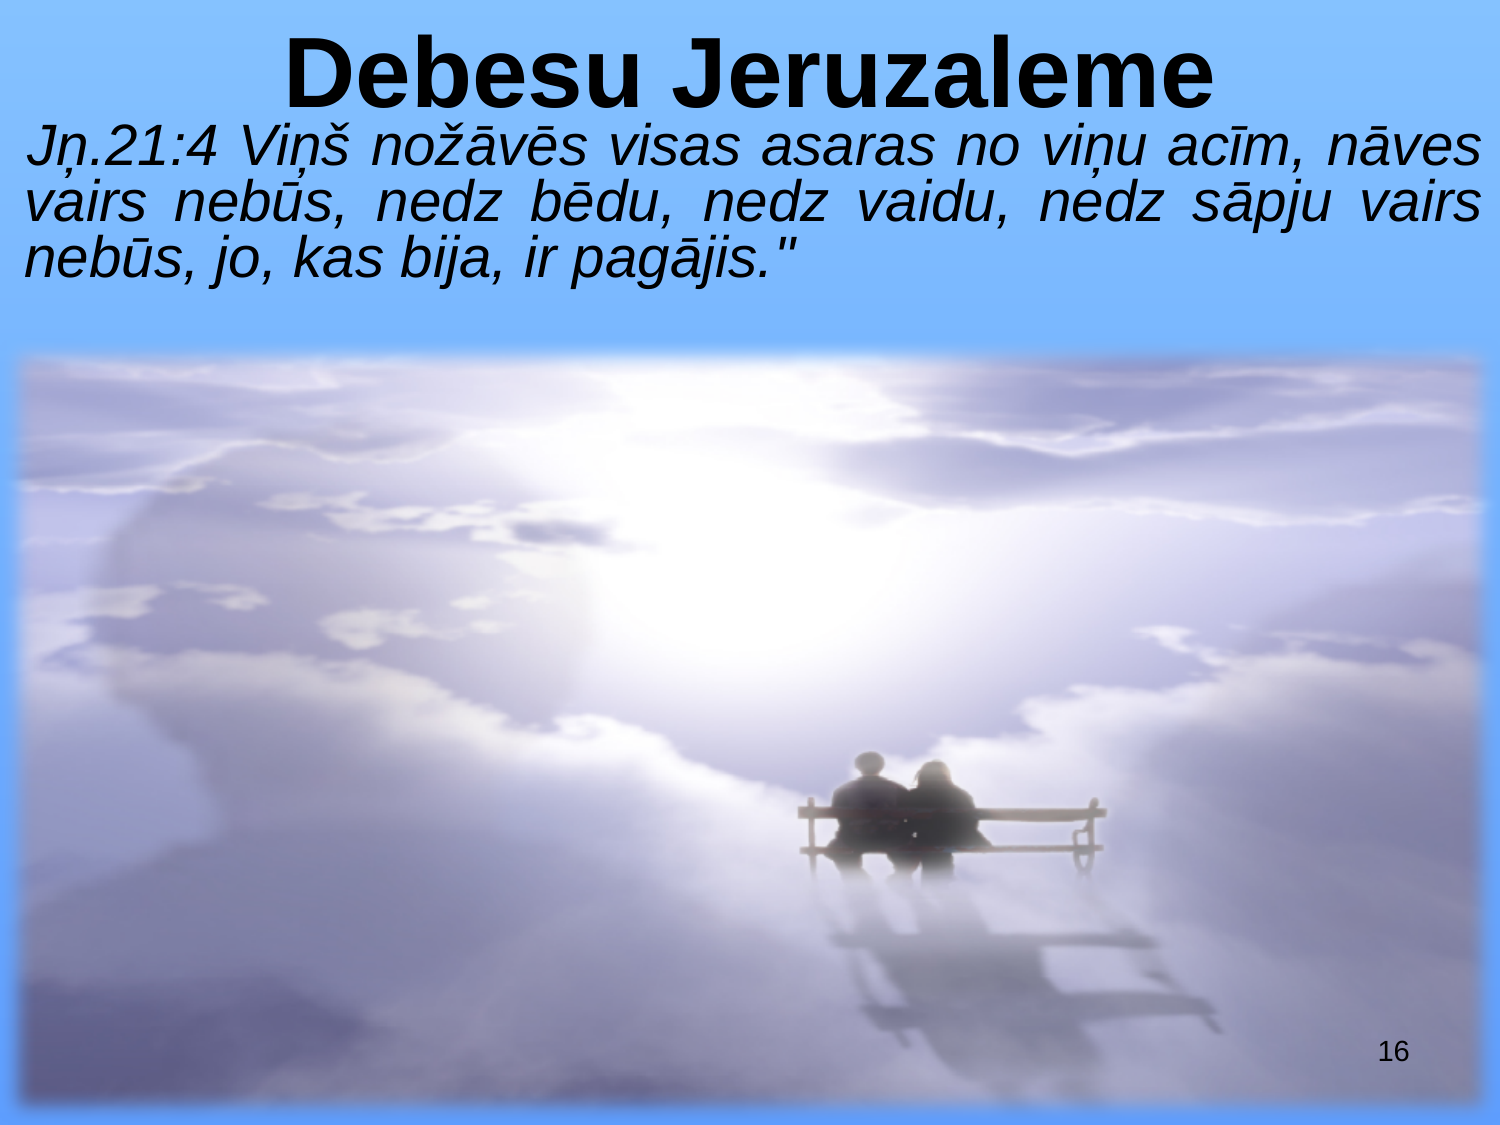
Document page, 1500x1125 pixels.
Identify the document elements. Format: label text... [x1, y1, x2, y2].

text_box Debesu Jeruzaleme [0, 0, 1500, 113]
picture [0, 337, 1500, 1125]
list Jņ.21:4 Viņš nožāvēs visas asaras no viņu acīm, nāves vairs nebūs, nedz bēdu, nedz vaidu, nedz sāpju vairs nebūs, jo, kas bija, ir pagājis." [0, 113, 1500, 337]
